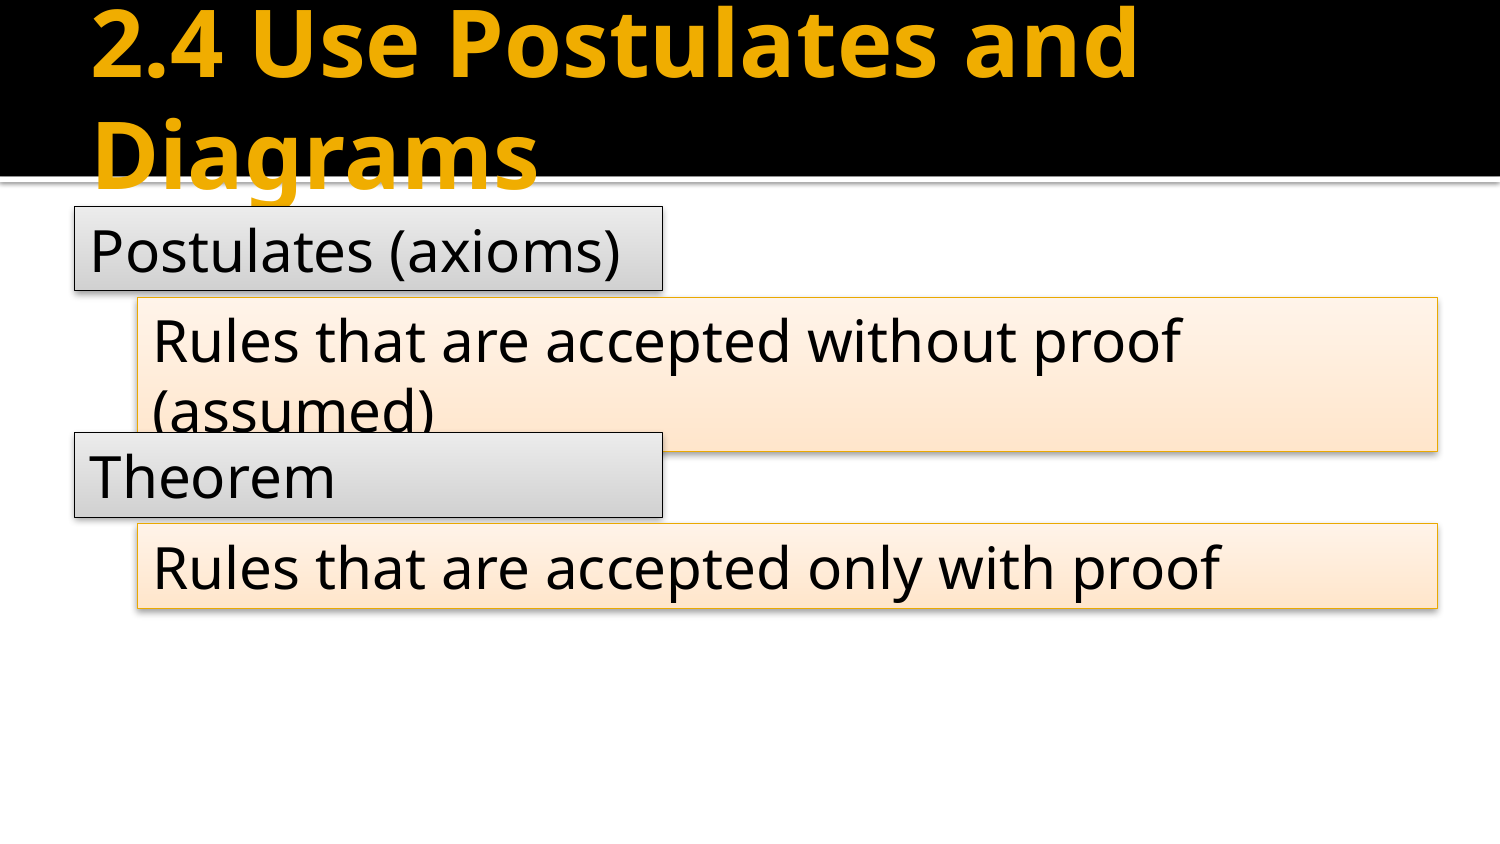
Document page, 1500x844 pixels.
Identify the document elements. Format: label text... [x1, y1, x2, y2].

text_box Postulates (axioms) [74, 206, 663, 291]
text_box Rules that are accepted only with proof [137, 523, 1438, 609]
text_box Theorem [74, 432, 663, 518]
title 2.4 Use Postulates and Diagrams [75, 19, 1425, 174]
text_box Rules that are accepted without proof (assumed) [137, 297, 1438, 452]
